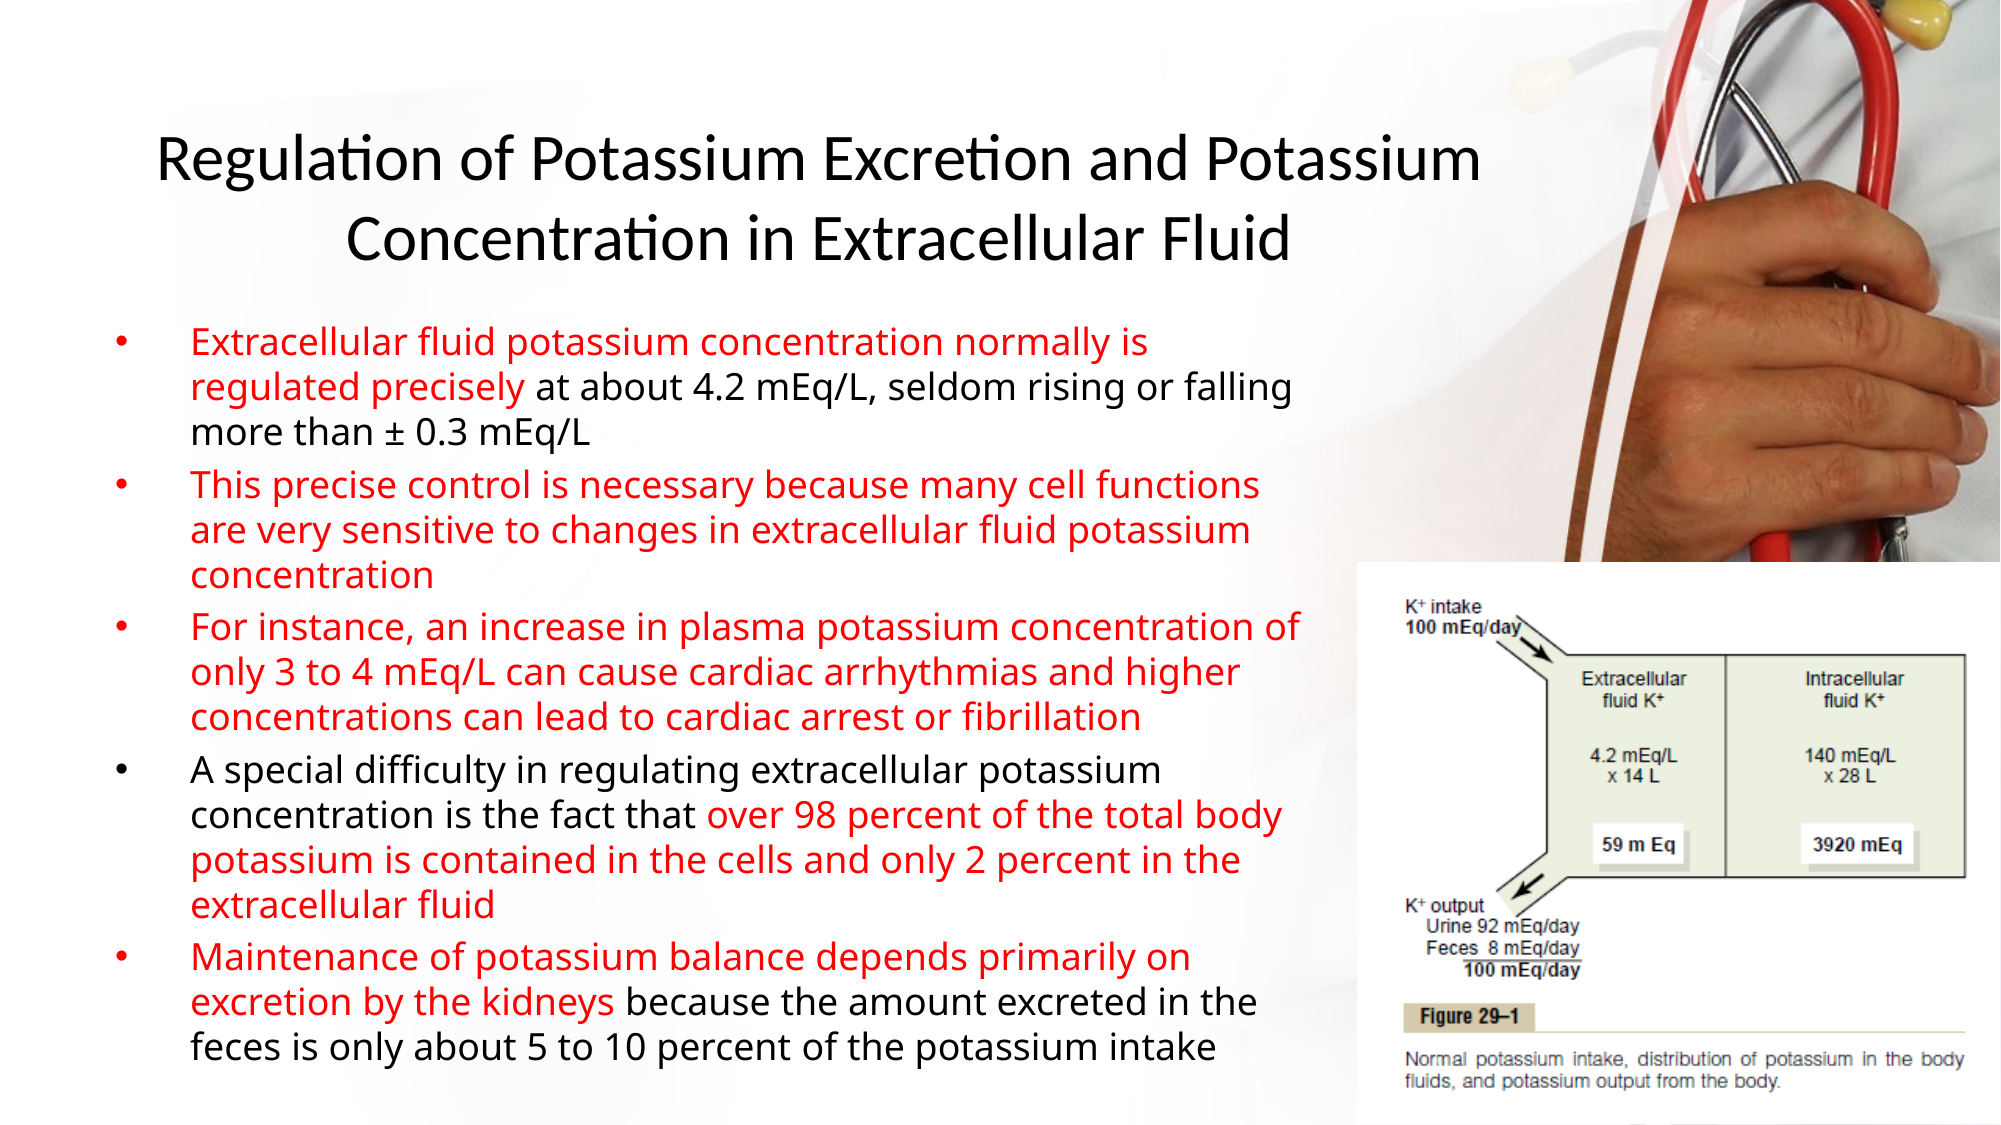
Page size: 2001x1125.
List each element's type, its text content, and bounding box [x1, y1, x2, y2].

title Regulation of Potassium Excretion and Potassium Concentration in Extracellular Fluid [99, 110, 1540, 278]
picture [0, 0, 2001, 1125]
list Extracellular fluid potassium concentration normally is regulated precisely at about 4.2 mEq/L, seldom rising or falling more than ± 0.3 mEq/L This precise control is necessary because many cell functions are very sensitive to changes in extracellular fluid potassium concentration For instance, an increase in plasma potassium concentration of only 3 to 4 mEq/L can cause cardiac arrhythmias and higher concentrations can lead to cardiac arrest or fibrillation A special difficulty in regulating extracellular potassium concentration is the fact that over 98 percent of the total body potassium is contained in the cells and only 2 percent in the extracellular fluid Maintenance of potassium balance depends primarily on excretion by the kidneys because the amount excreted in the feces is only about 5 to 10 percent of the potassium intake [100, 310, 1343, 1043]
